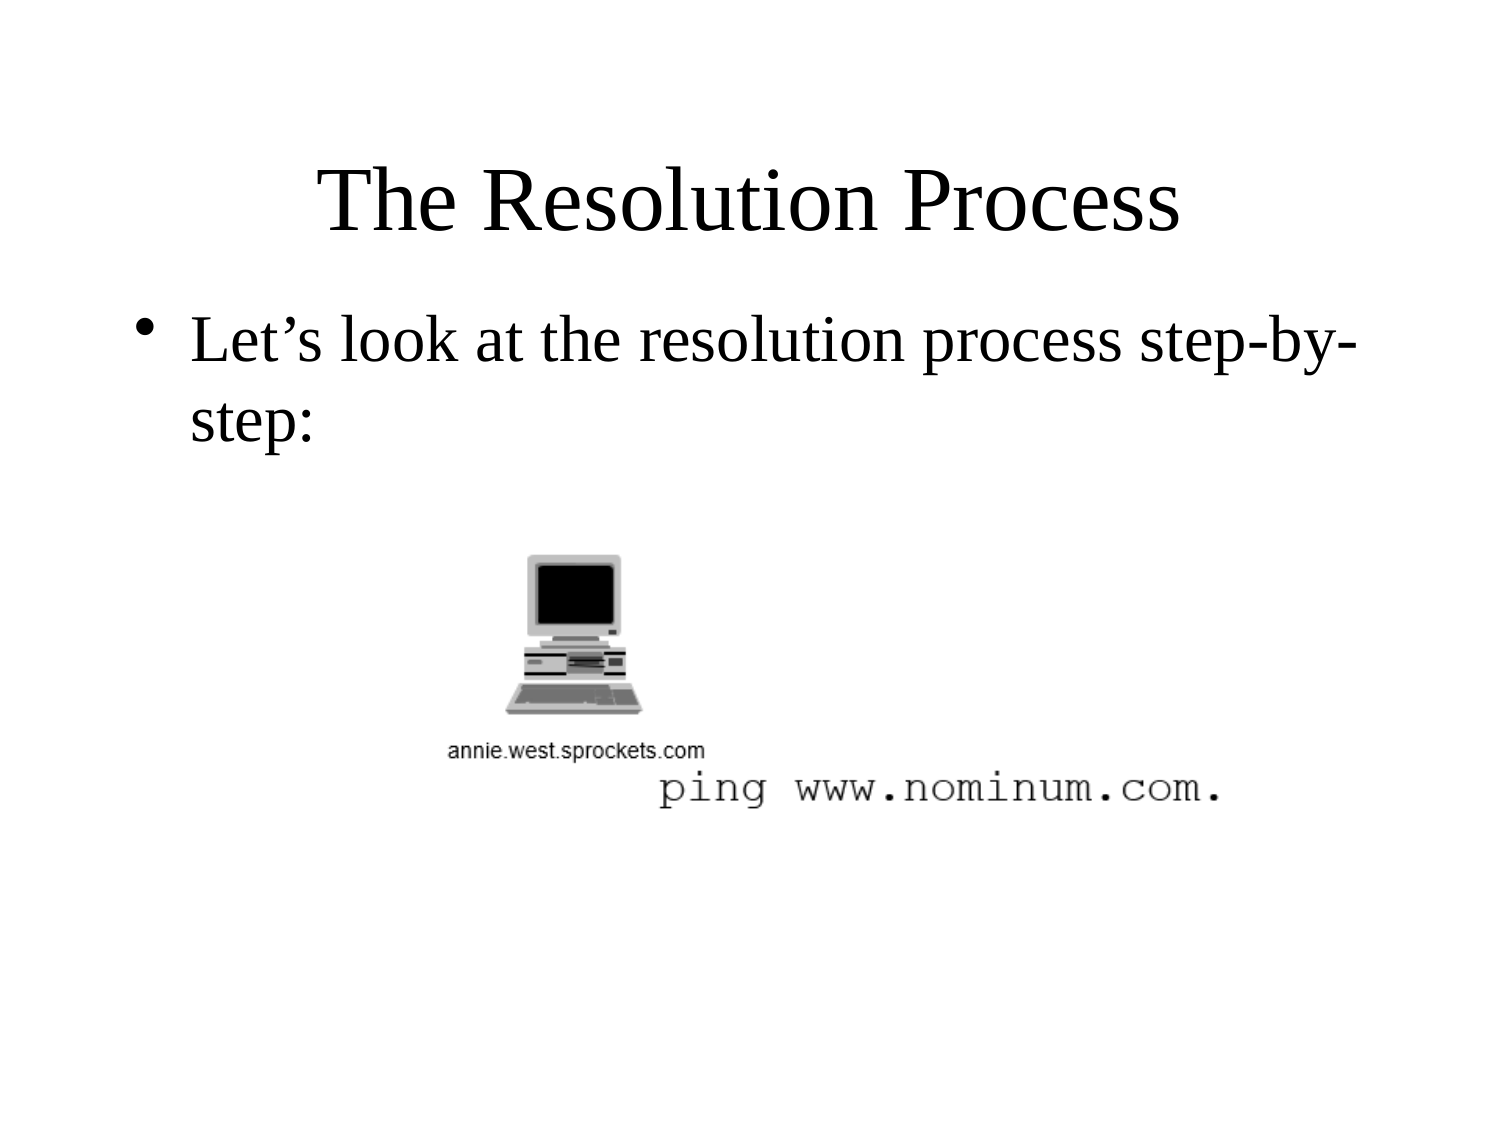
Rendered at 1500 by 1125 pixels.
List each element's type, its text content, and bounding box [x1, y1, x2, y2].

list Let’s look at the resolution process step-by-step: [119, 287, 1394, 787]
title The Resolution Process [112, 99, 1388, 288]
picture [389, 505, 1264, 854]
